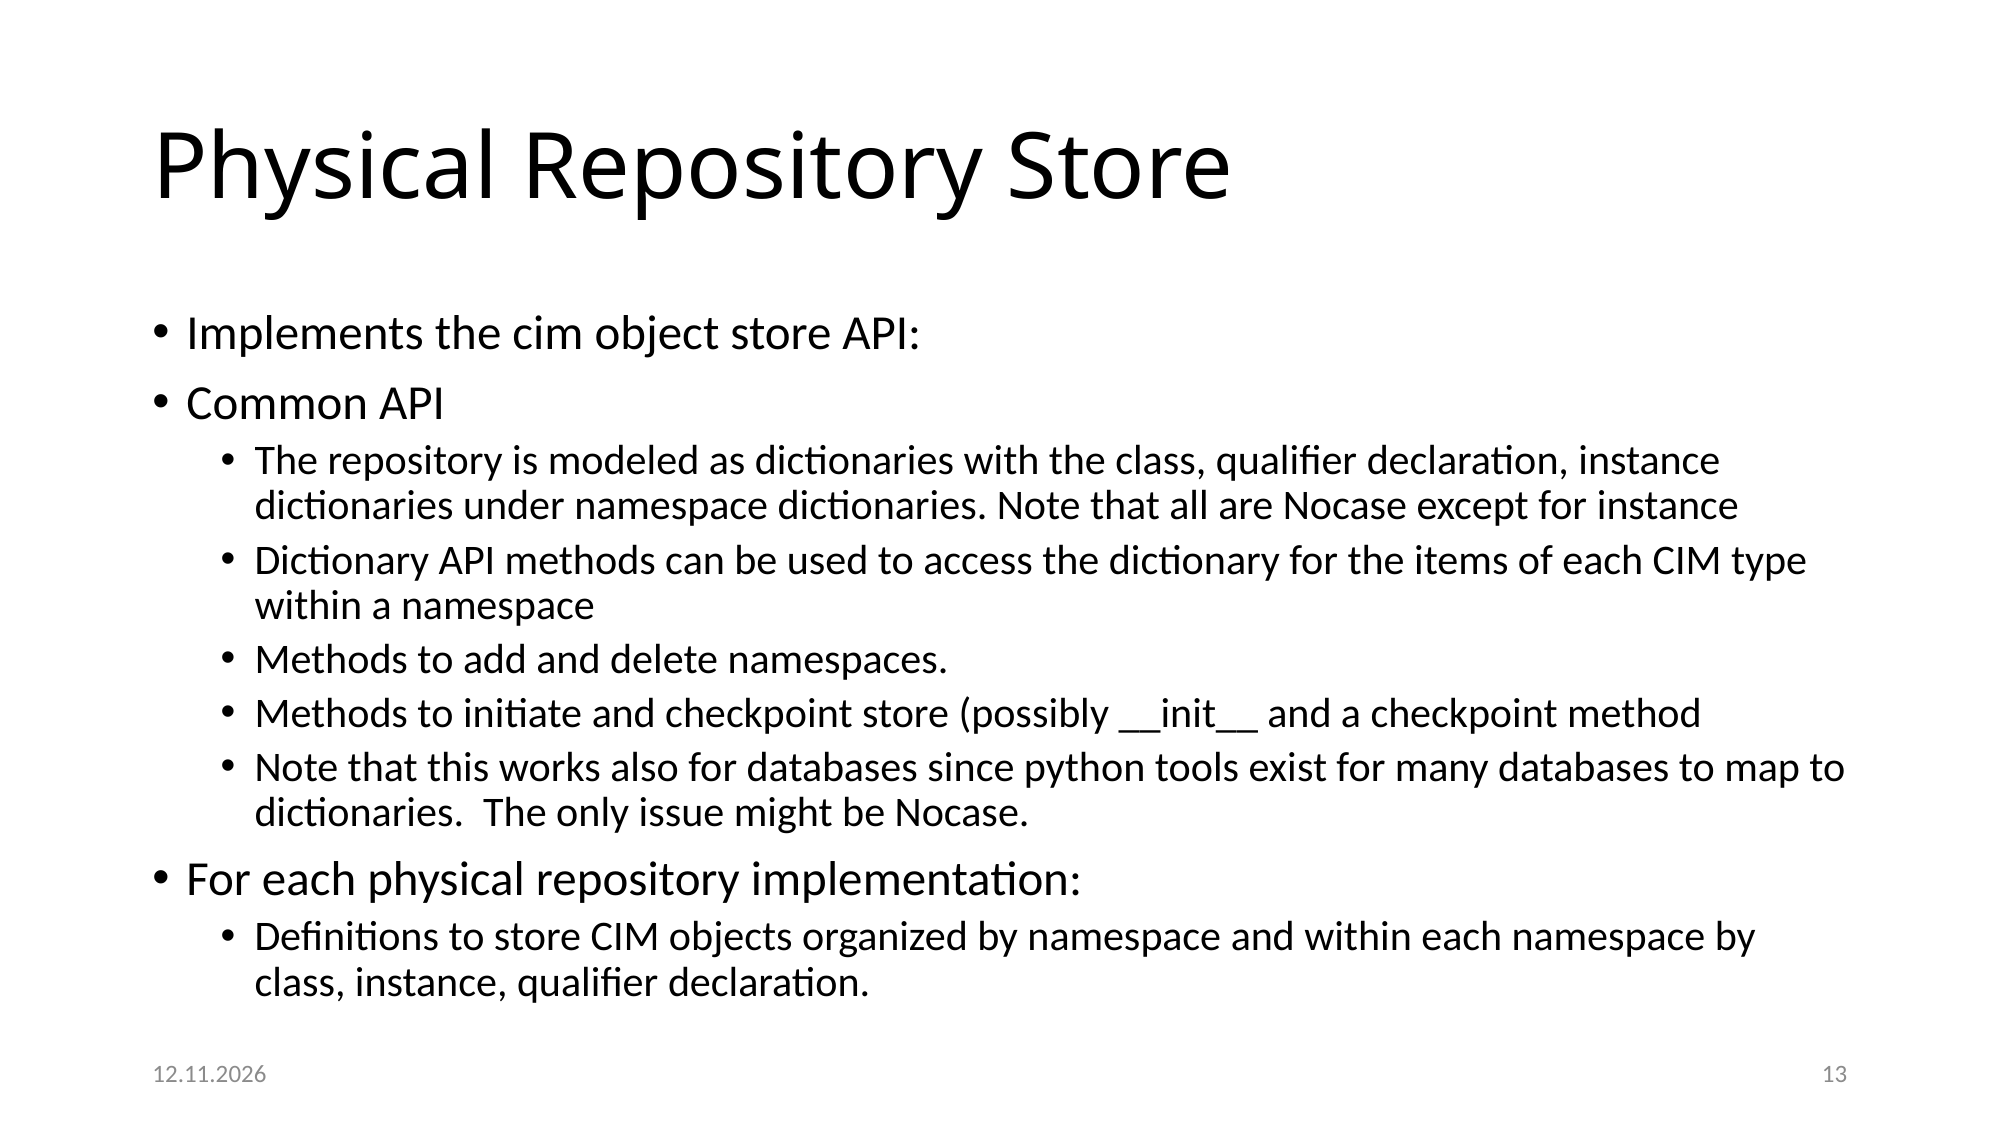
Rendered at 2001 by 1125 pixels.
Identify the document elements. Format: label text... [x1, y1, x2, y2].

title Physical Repository Store [137, 59, 1863, 278]
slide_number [137, 1042, 588, 1103]
slide_number 13 [1412, 1042, 1863, 1103]
list Implements the cim object store API: Common API The repository is modeled as dictionaries with the class, qualifier declaration, instance dictionaries under namespace dictionaries. Note that all are Nocase except for instance Dictionary API methods can be used to access the dictionary for the items of each CIM type within a namespace Methods to add and delete namespaces. Methods to initiate and checkpoint store (possibly __init__ and a checkpoint method Note that this works also for databases since python tools exist for many databases to map to dictionaries. The only issue might be Nocase. For each physical repository implementation: Definitions to store CIM objects organized by namespace and within each namespace by class, instance, qualifier declaration. [137, 299, 1863, 1014]
